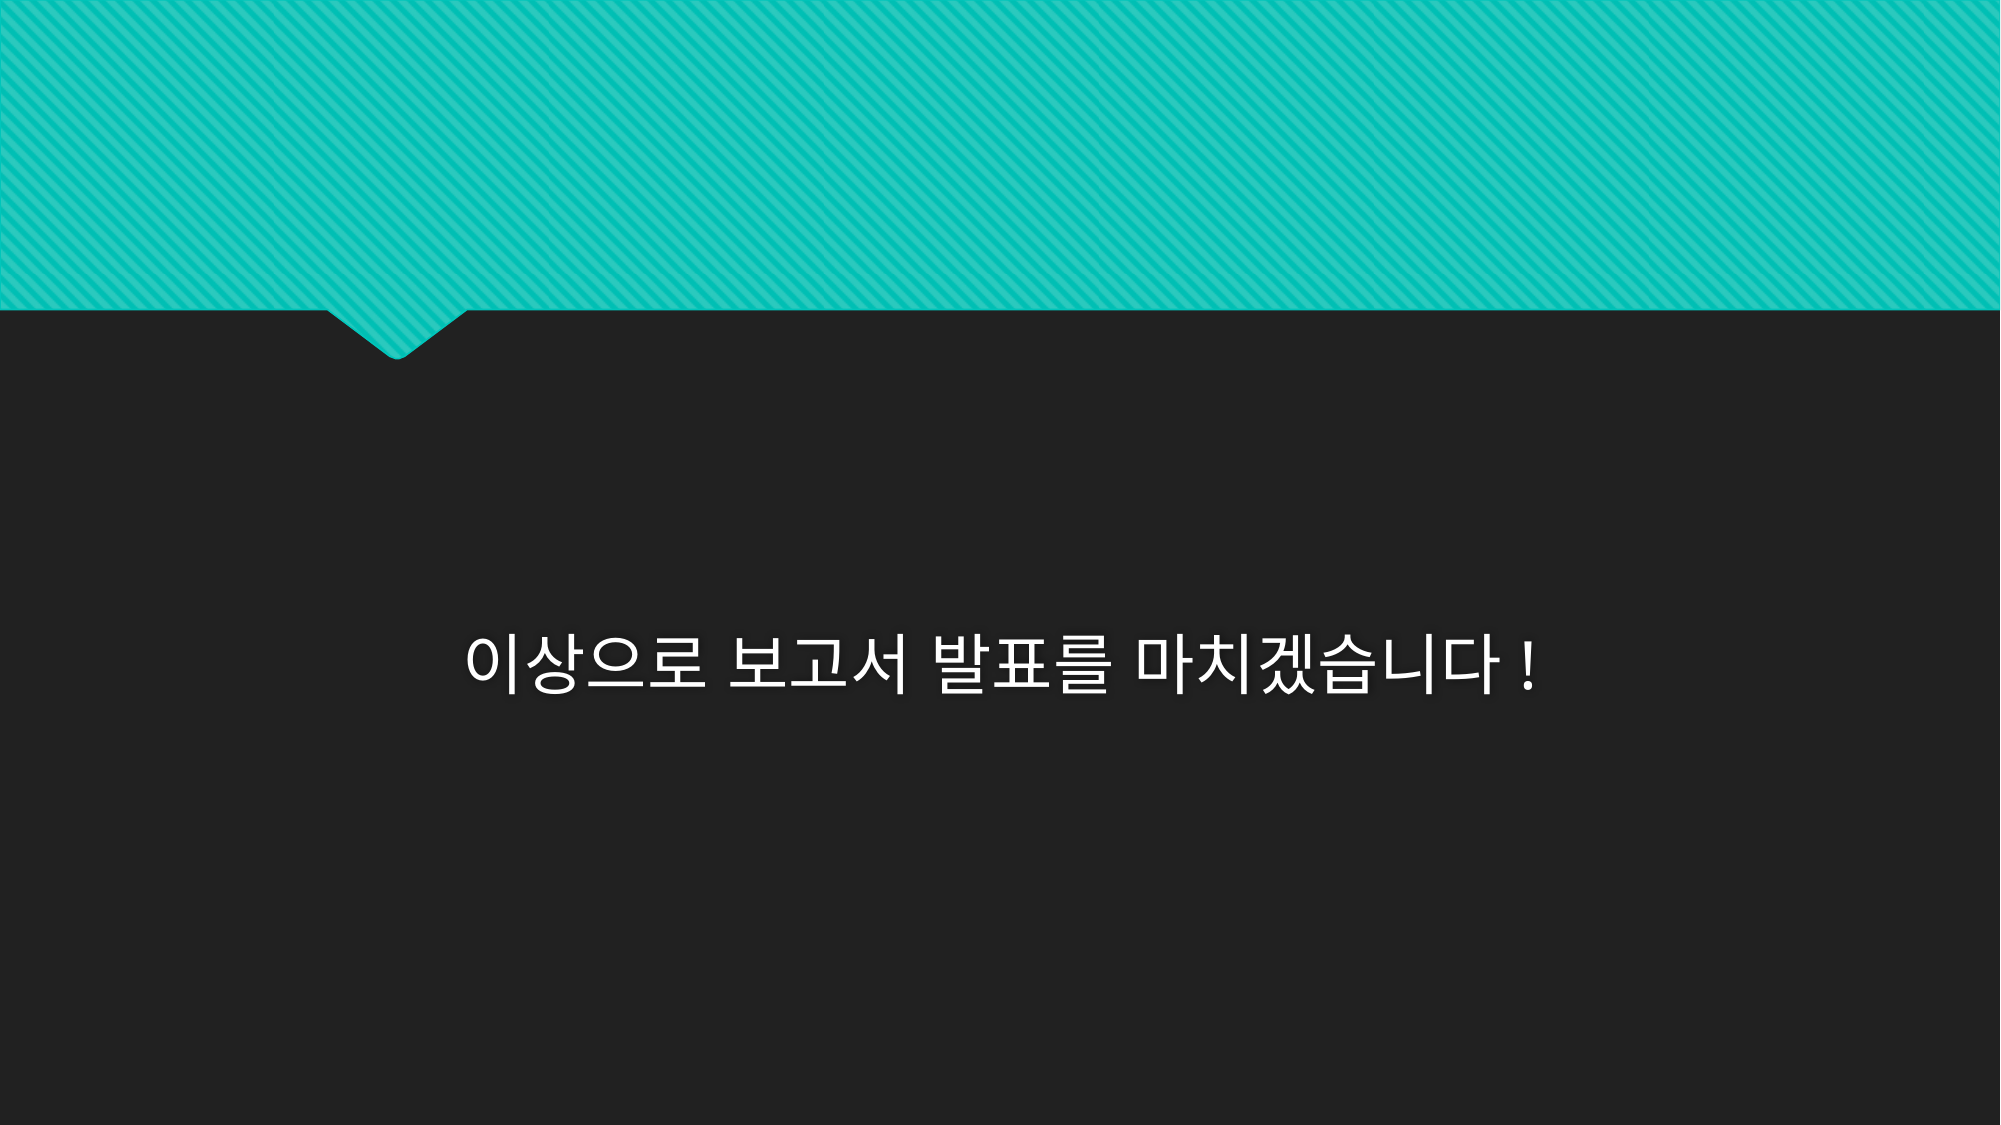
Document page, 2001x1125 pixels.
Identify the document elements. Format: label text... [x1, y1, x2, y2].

list 이상으로 보고서 발표를 마치겠습니다! [134, 364, 1866, 962]
